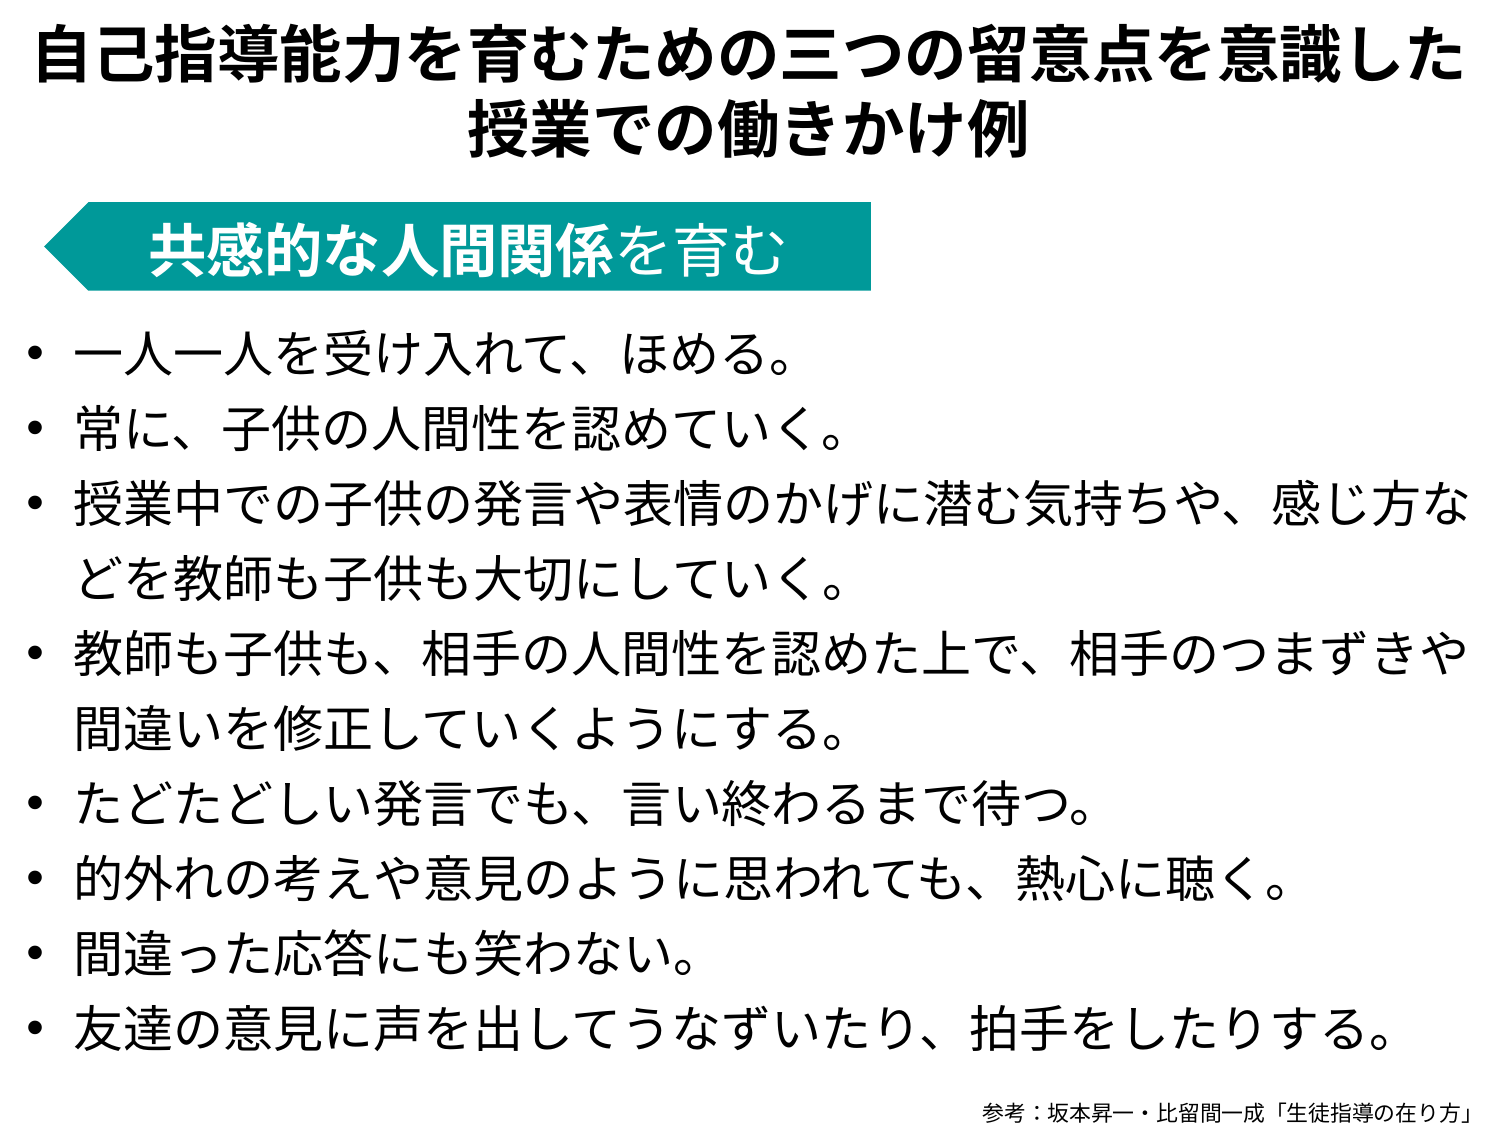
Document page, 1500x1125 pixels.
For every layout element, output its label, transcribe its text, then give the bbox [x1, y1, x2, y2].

text_box 共感的な人間関係を育む [42, 200, 873, 293]
text_box 自己指導能力を育むための三つの留意点を意識した 授業での働きかけ例 [0, 7, 1498, 172]
text_box 参考：坂本昇一・比留間一成「生徒指導の在り方」 [0, 1093, 1498, 1125]
text_box 一人一人を受け入れて、ほめる。 常に、子供の人間性を認めていく。 授業中での子供の発言や表情のかげに潜む気持ちや、感じ方などを教師も子供も大切にしていく。 教師も子供も、相手の人間性を認めた上で、相手のつまずきや間違いを修正していくようにする。 たどたどしい発言でも、言い終わるまで待つ。 的外れの考えや意見のように思われても、熱心に聴く。 間違った応答にも笑わない。 友達の意見に声を出してうなずいたり、拍手をしたりする。 [10, 223, 1490, 1072]
